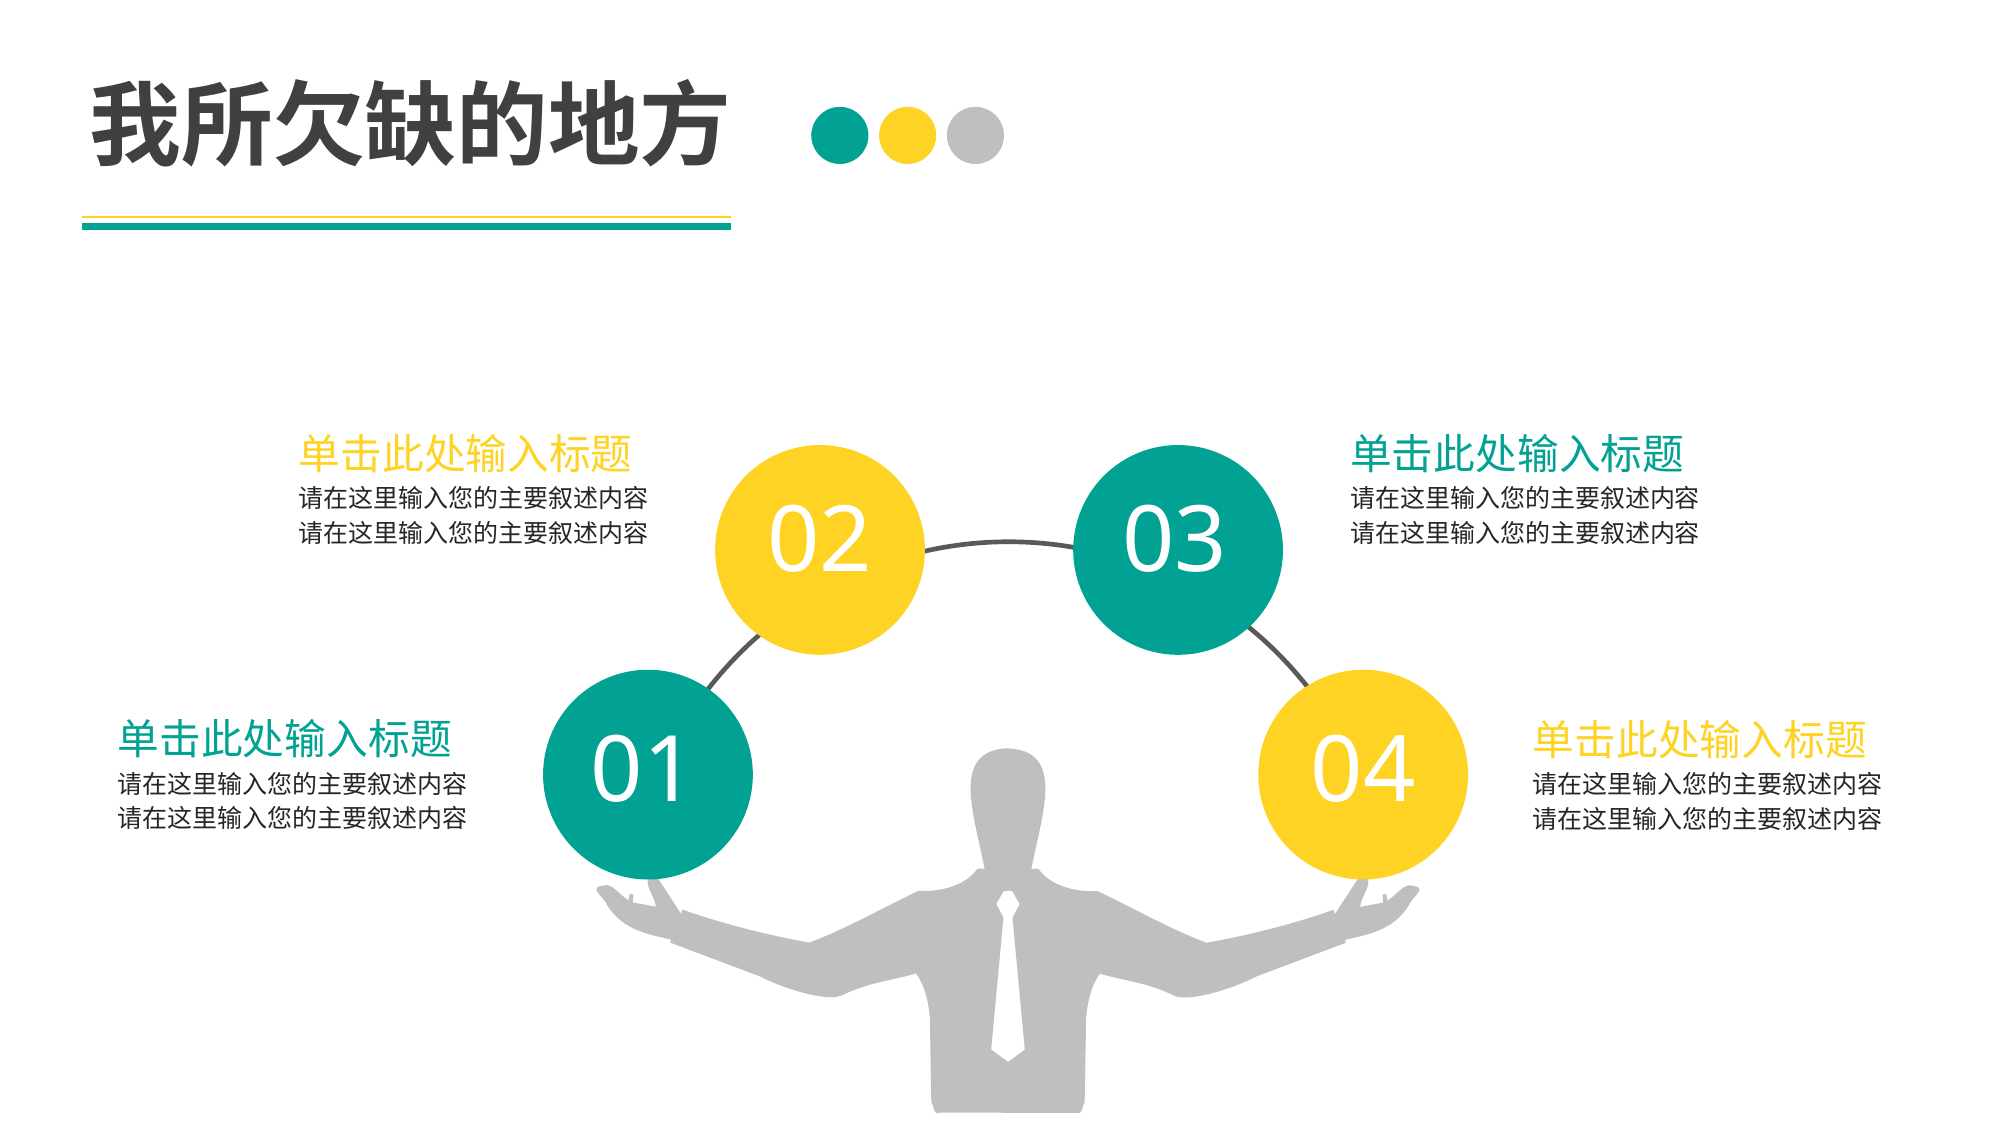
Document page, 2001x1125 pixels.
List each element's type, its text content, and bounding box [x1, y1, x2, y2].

text_box 我所欠缺的地方 [75, 60, 747, 185]
text_box [997, 891, 1019, 923]
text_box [715, 445, 925, 655]
text_box 单击此处输入标题 请在这里输入您的主要叙述内容 请在这里输入您的主要叙述内容 [1517, 705, 1959, 841]
text_box 单击此处输入标题 请在这里输入您的主要叙述内容 请在这里输入您的主要叙述内容 [1335, 420, 1776, 556]
text_box 单击此处输入标题 请在这里输入您的主要叙述内容 请在这里输入您的主要叙述内容 [283, 420, 725, 556]
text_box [806, 101, 1010, 170]
text_box [596, 748, 1420, 1114]
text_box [543, 669, 753, 880]
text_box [1073, 445, 1283, 655]
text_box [81, 216, 732, 227]
text_box [724, 541, 1294, 904]
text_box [1258, 669, 1469, 880]
text_box 单击此处输入标题 请在这里输入您的主要叙述内容 请在这里输入您的主要叙述内容 [102, 705, 543, 841]
